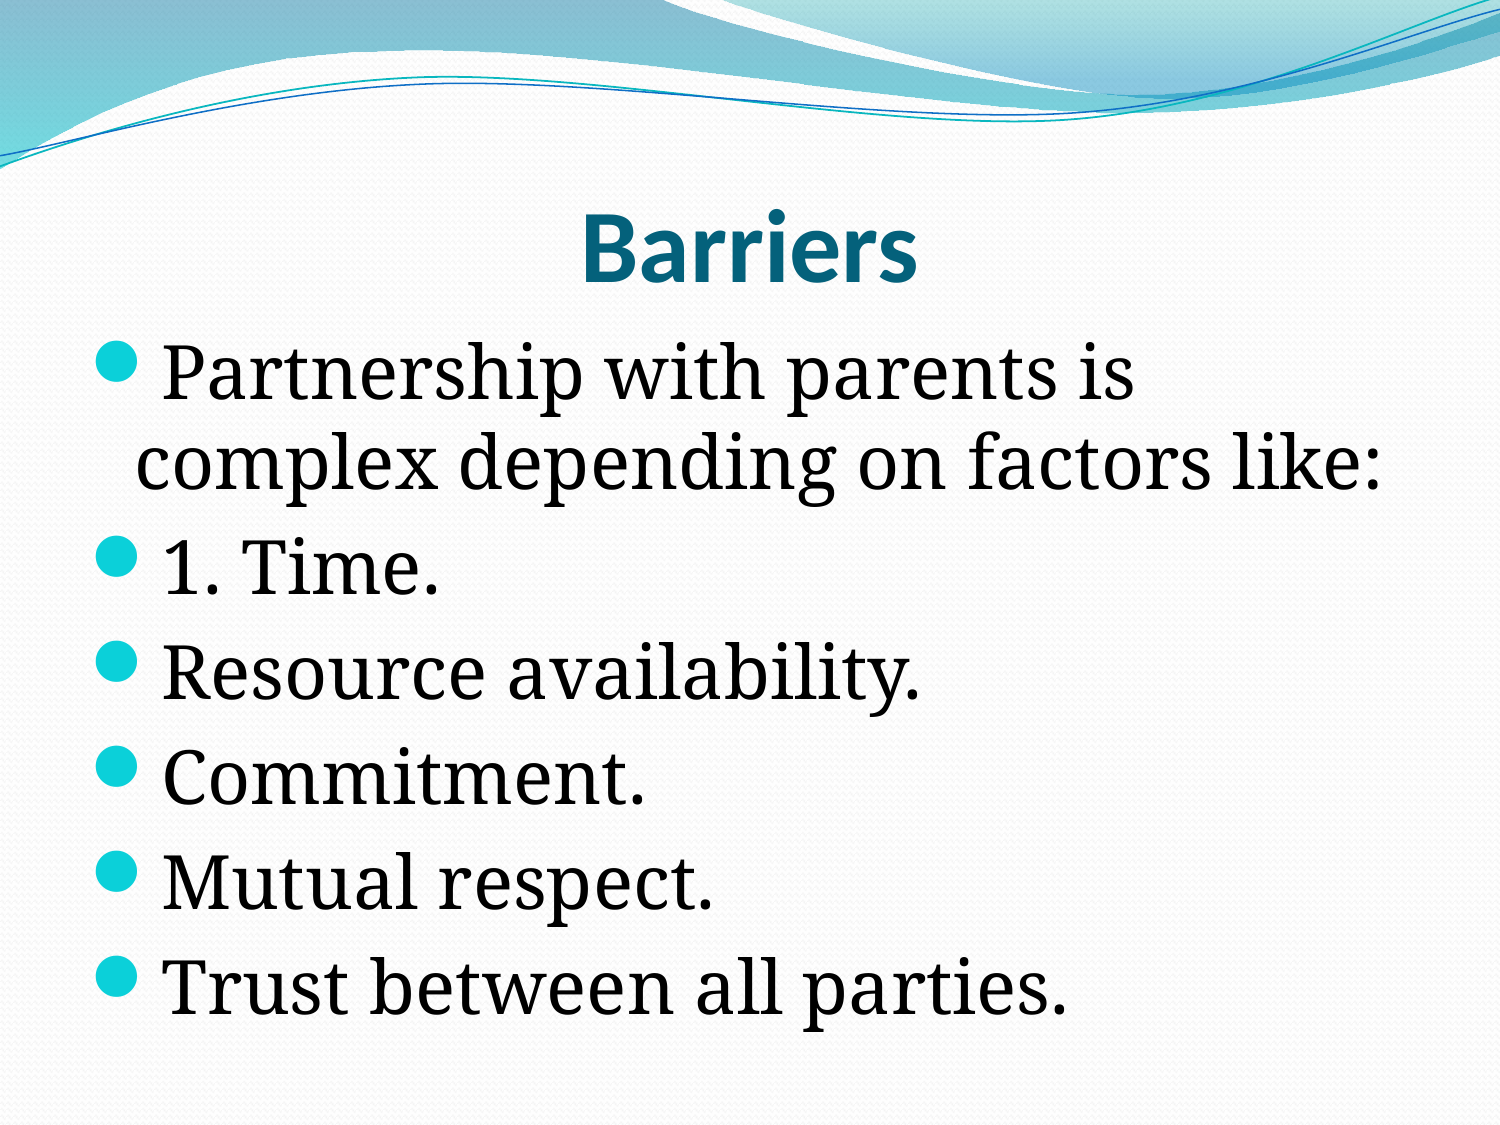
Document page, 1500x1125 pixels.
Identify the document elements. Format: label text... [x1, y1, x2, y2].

list Partnership with parents is complex depending on factors like: 1. Time. Resource availability. Commitment. Mutual respect. Trust between all parties. [75, 317, 1425, 1038]
title Barriers [75, 115, 1425, 303]
